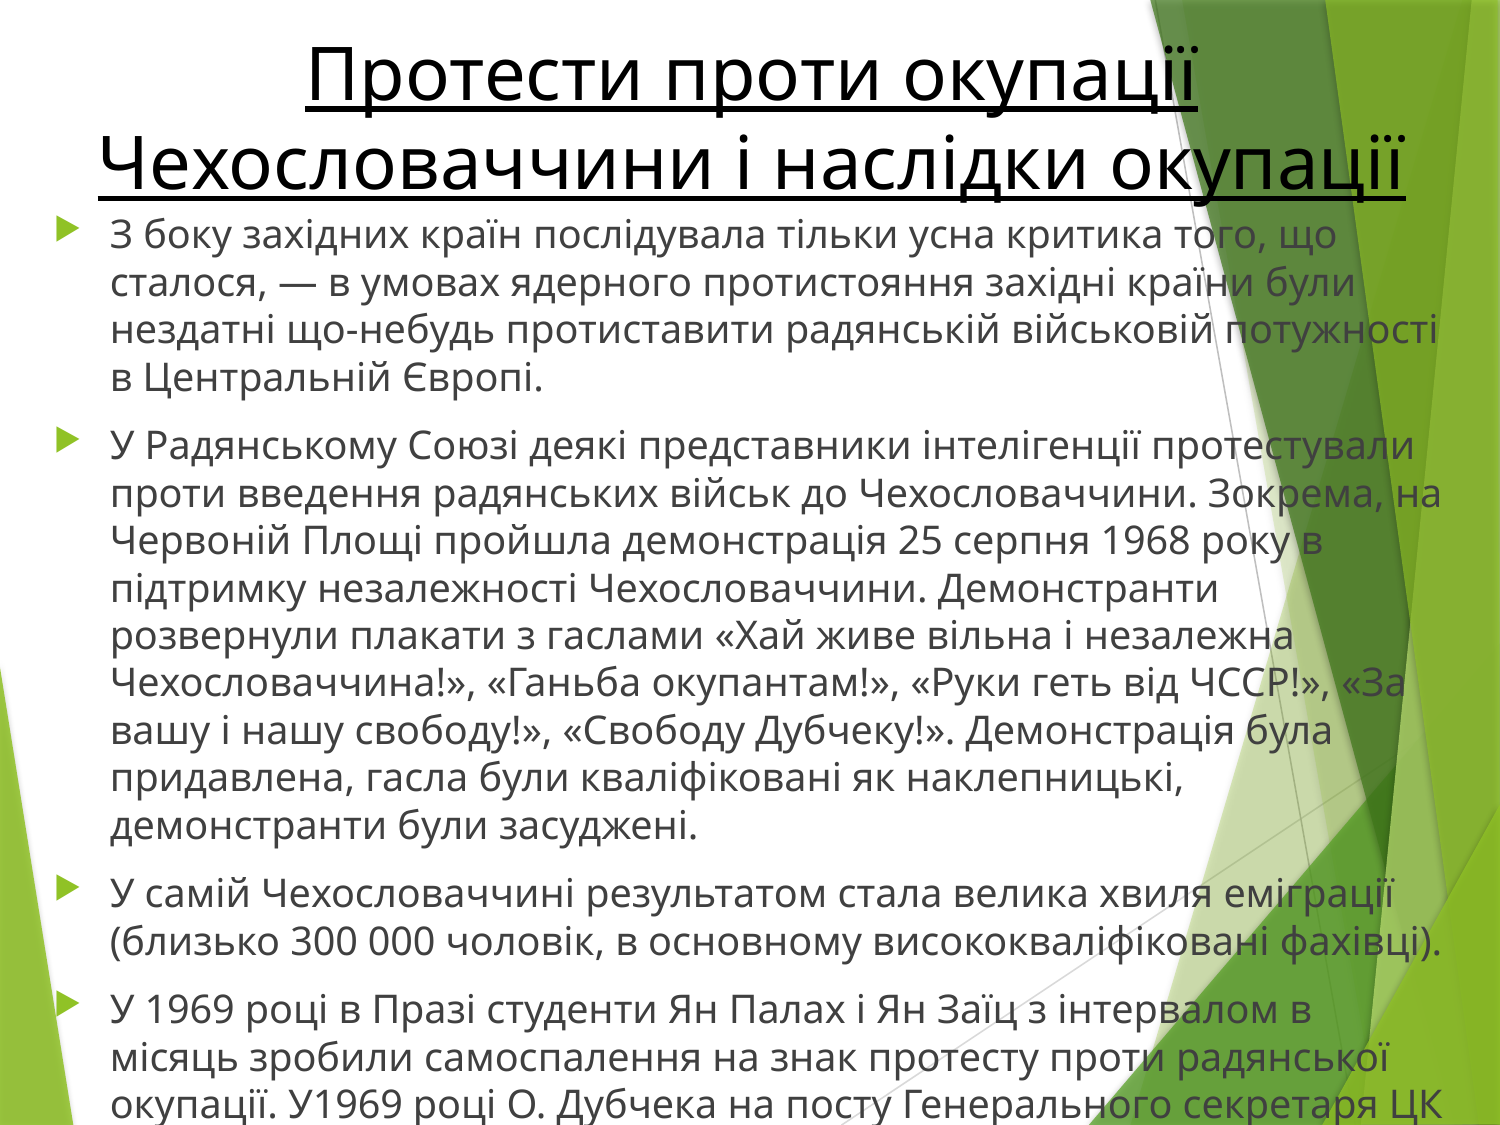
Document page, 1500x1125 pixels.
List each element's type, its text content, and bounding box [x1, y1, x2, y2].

title Протести проти окупації Чехословаччини і наслідки окупації [76, 19, 1427, 201]
list З боку західних країн послідувала тільки усна критика того, що сталося, — в умовах ядерного протистояння західні країни були нездатні що-небудь протиставити радянській військовій потужності в Центральній Європі. У Радянському Союзі деякі представники інтелігенції протестували проти введення радянських військ до Чехословаччини. Зокрема, на Червоній Площі пройшла демонстрація 25 серпня 1968 року в підтримку незалежності Чехословаччини. Демонстранти розвернули плакати з гаслами «Хай живе вільна і незалежна Чехословаччина!», «Ганьба окупантам!», «Руки геть від ЧССР!», «За вашу і нашу свободу!», «Свободу Дубчеку!». Демонстрація була придавлена, гасла були кваліфіковані як наклепницькі, демонстранти були засуджені. У самій Чехословаччині результатом стала велика хвиля еміграції (близько 300 000 чоловік, в основному висококваліфіковані фахівці). У 1969 році в Празі студенти Ян Палах і Ян Заїц з інтервалом в місяць зробили самоспалення на знак протесту проти радянської окупації. У1969 році О. Дубчека на посту Генерального секретаря ЦК КПЧ замінив Густава Гусак. [38, 201, 1464, 1041]
